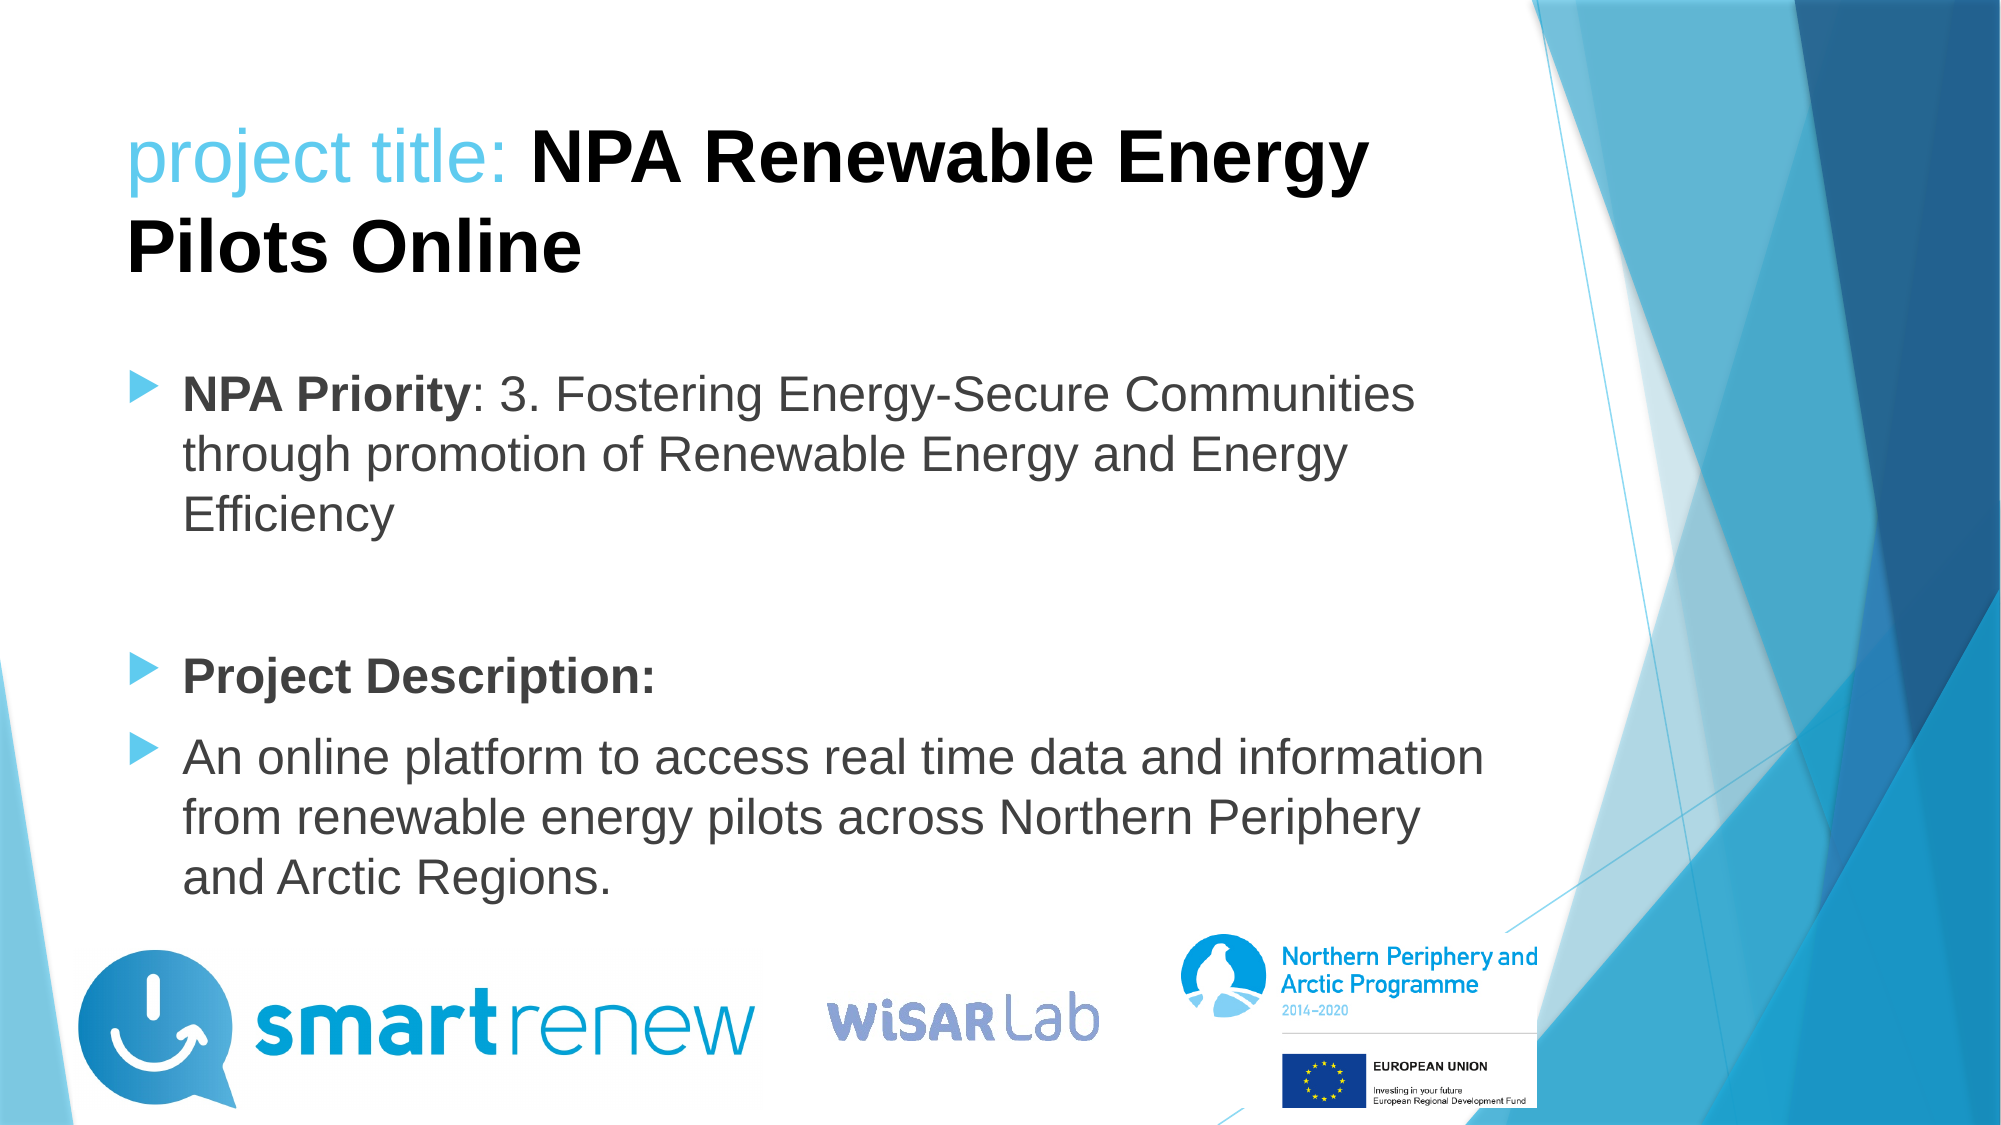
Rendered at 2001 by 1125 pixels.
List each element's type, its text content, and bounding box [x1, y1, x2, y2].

picture [1181, 933, 1537, 1108]
picture [827, 992, 1099, 1041]
picture [73, 948, 763, 1110]
title project title: NPA Renewable Energy Pilots Online [111, 99, 1522, 317]
list NPA Priority: 3. Fostering Energy-Secure Communities through promotion of Renewable Energy and Energy Efficiency Project Description: An online platform to access real time data and information from renewable energy pilots across Northern Periphery and Arctic Regions. [111, 354, 1522, 992]
